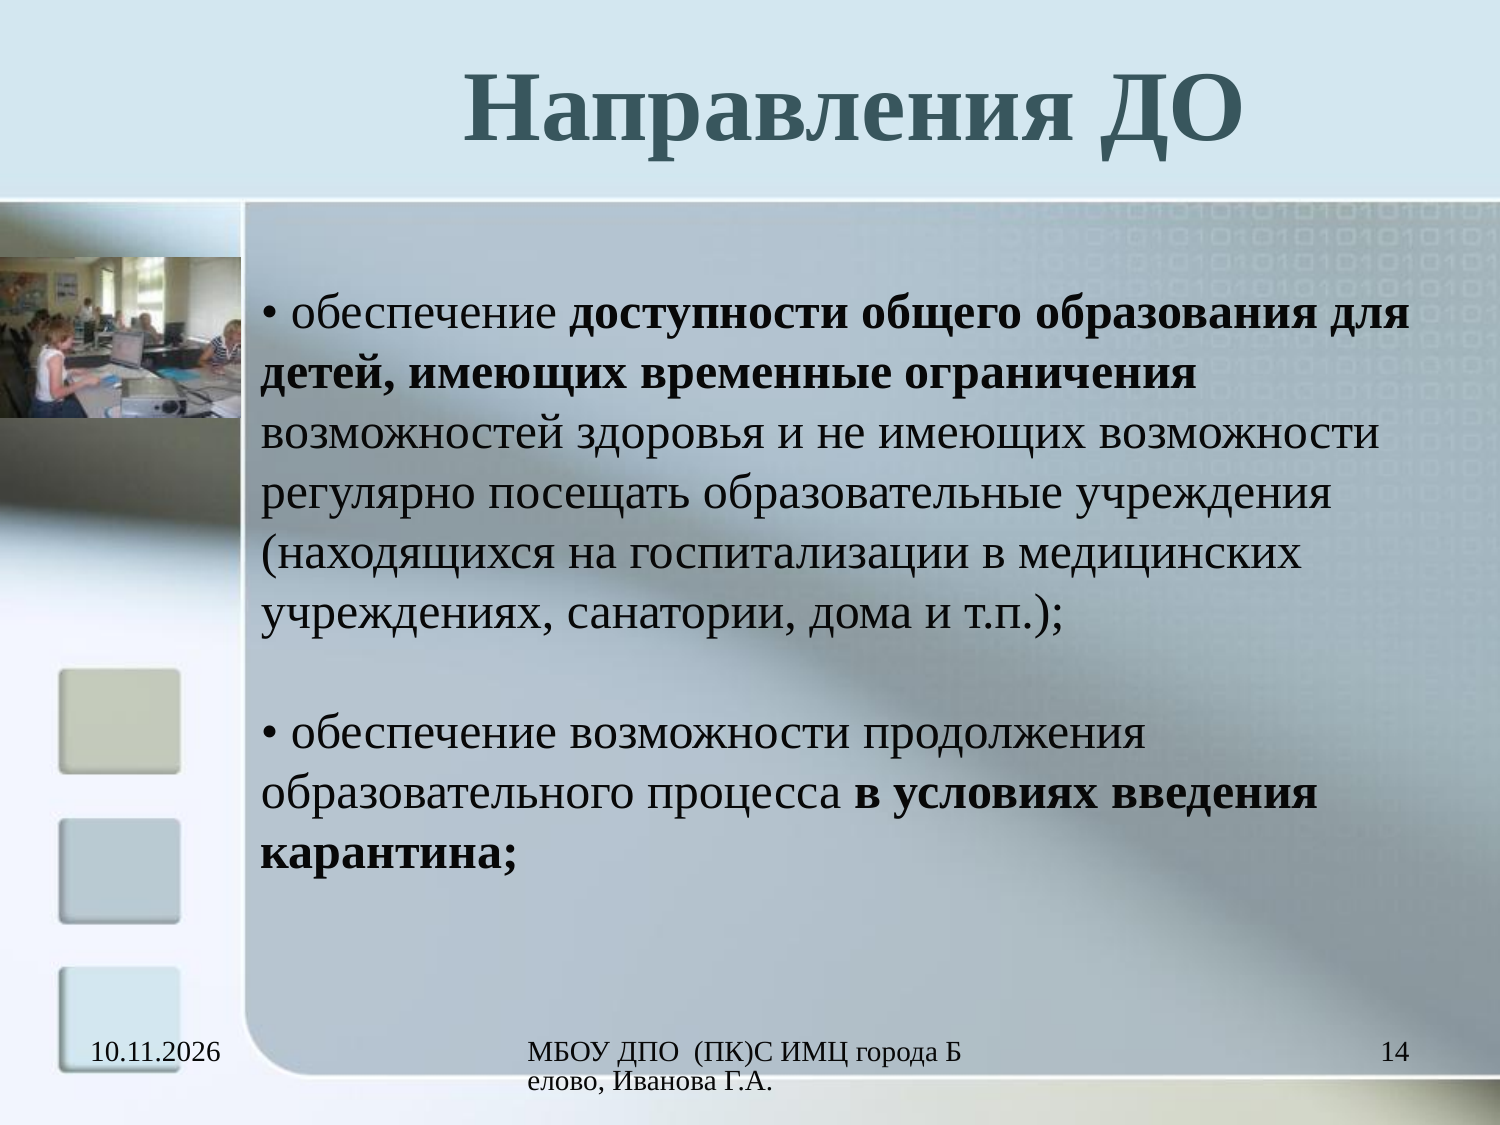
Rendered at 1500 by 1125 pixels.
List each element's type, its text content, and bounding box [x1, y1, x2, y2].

title Направления ДО [249, 12, 1462, 188]
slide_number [74, 1024, 426, 1103]
footer МБОУ ДПО (ПК)С ИМЦ города Белово, Иванова Г.А. [512, 1024, 988, 1103]
picture [0, 0, 1500, 1125]
slide_number 14 [1074, 1024, 1426, 1103]
text_box • обеспечение доступности общего образования для детей, имеющих временные ограничения возможностей здоровья и не имеющих возможности регулярно посещать образовательные учреждения (находящихся на госпитализации в медицинских учреждениях, санатории, дома и т.п.); • обеспечение возможности продолжения образовательного процесса в условиях введения карантина; [246, 210, 1454, 1066]
